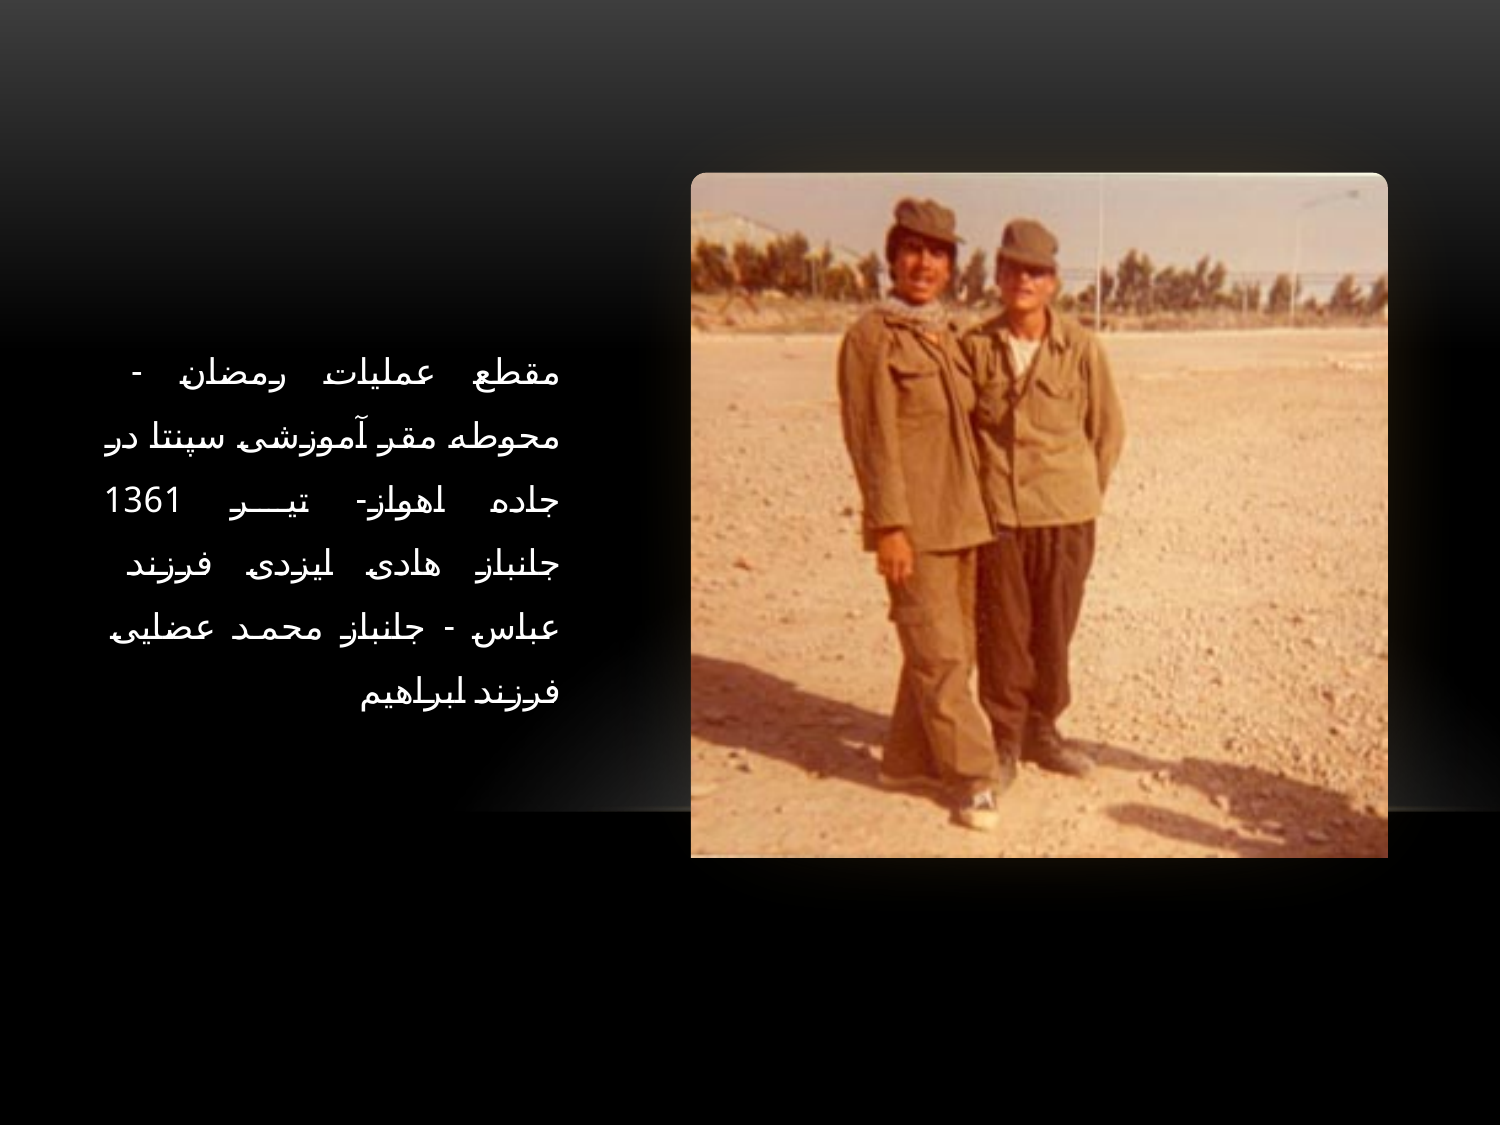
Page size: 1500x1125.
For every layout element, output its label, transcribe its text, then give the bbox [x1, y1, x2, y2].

picture [0, 0, 1500, 1125]
list مقطع عملیات رمضان - محوطه مقر آموزشی سپنتا در جاده اهواز- تیر 1361 جانباز هادی ایزدی فرزند عباس - جانباز محمد عضایی فرزند ابراهیم [88, 326, 576, 721]
